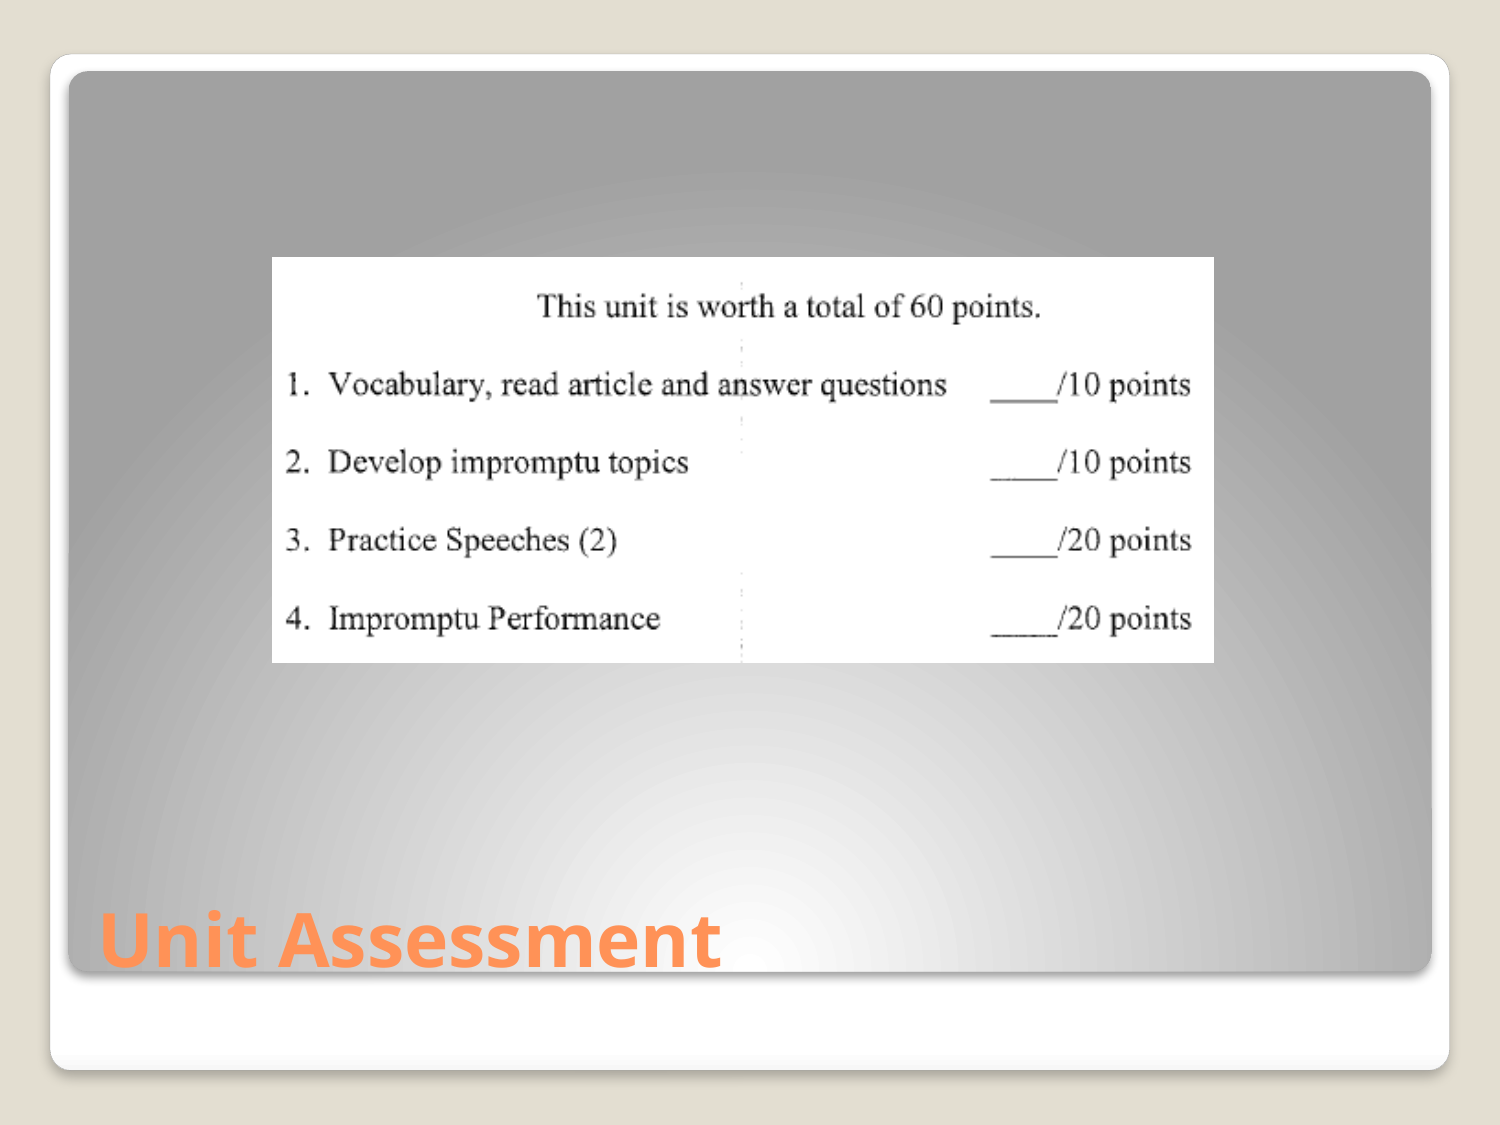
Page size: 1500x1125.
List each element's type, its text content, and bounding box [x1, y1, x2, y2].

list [271, 257, 1214, 663]
title Unit Assessment [82, 817, 1425, 990]
